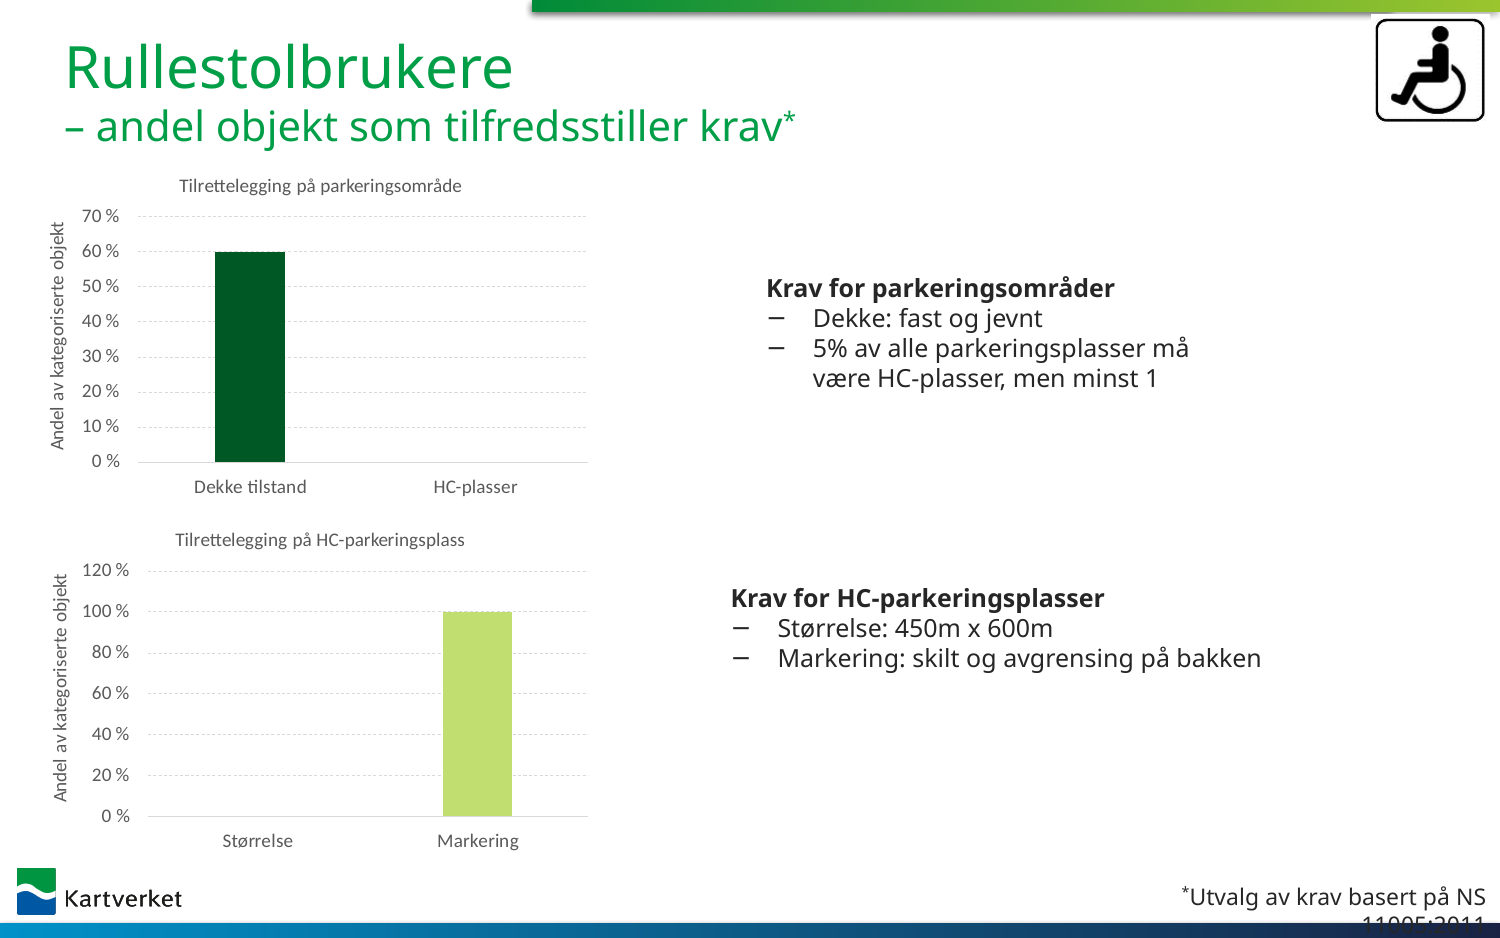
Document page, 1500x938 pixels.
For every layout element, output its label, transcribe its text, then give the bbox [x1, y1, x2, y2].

text_box Krav for HC-parkeringsplasser Størrelse: 450m x 600m Markering: skilt og avgrensing på bakken [715, 574, 1278, 680]
text_box *Utvalg av krav basert på NS 11005:2011 [1068, 873, 1500, 938]
picture [41, 166, 599, 505]
text_box Krav for parkeringsområder Dekke: fast og jevnt 5% av alle parkeringsplasser må være HC-plasser, men minst 1 [751, 264, 1232, 400]
text_box Rullestolbrukere – andel objekt som tilfredsstiller krav* [49, 23, 1431, 158]
picture [41, 520, 599, 859]
picture [1371, 13, 1491, 127]
